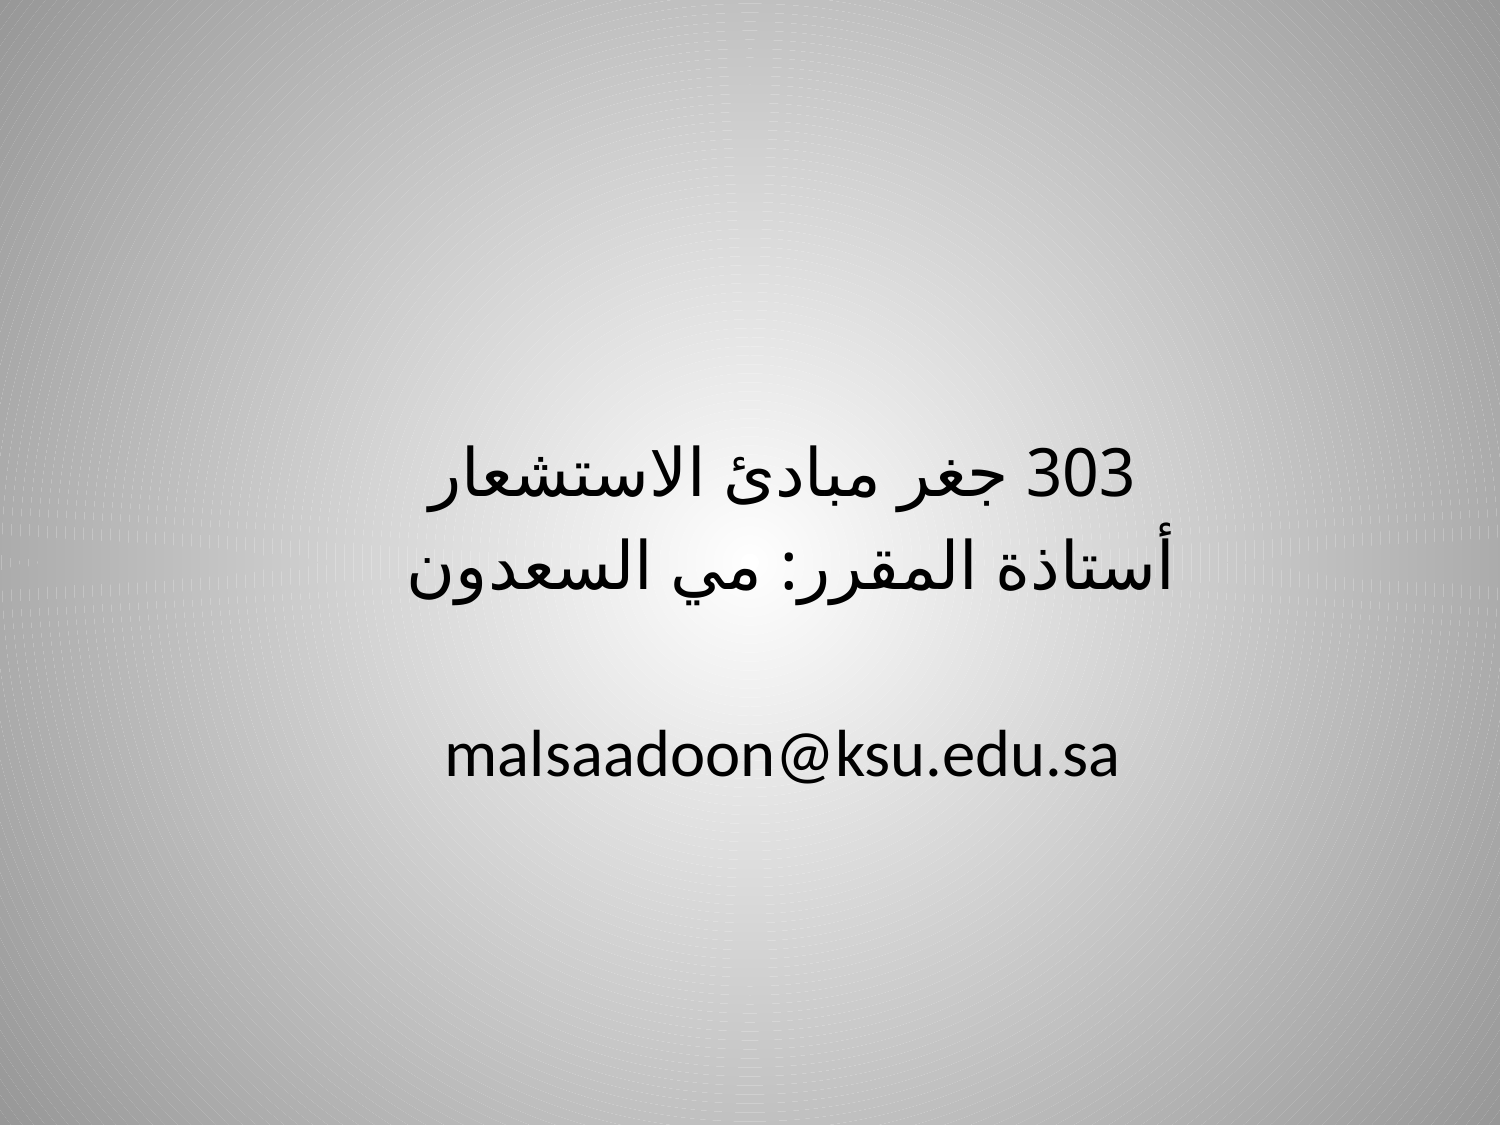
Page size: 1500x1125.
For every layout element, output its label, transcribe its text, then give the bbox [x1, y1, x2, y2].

subtitle 303 جغر مبادئ الاستشعار أستاذة المقرر: مي السعدون malsaadoon@ksu.edu.sa [257, 421, 1308, 961]
